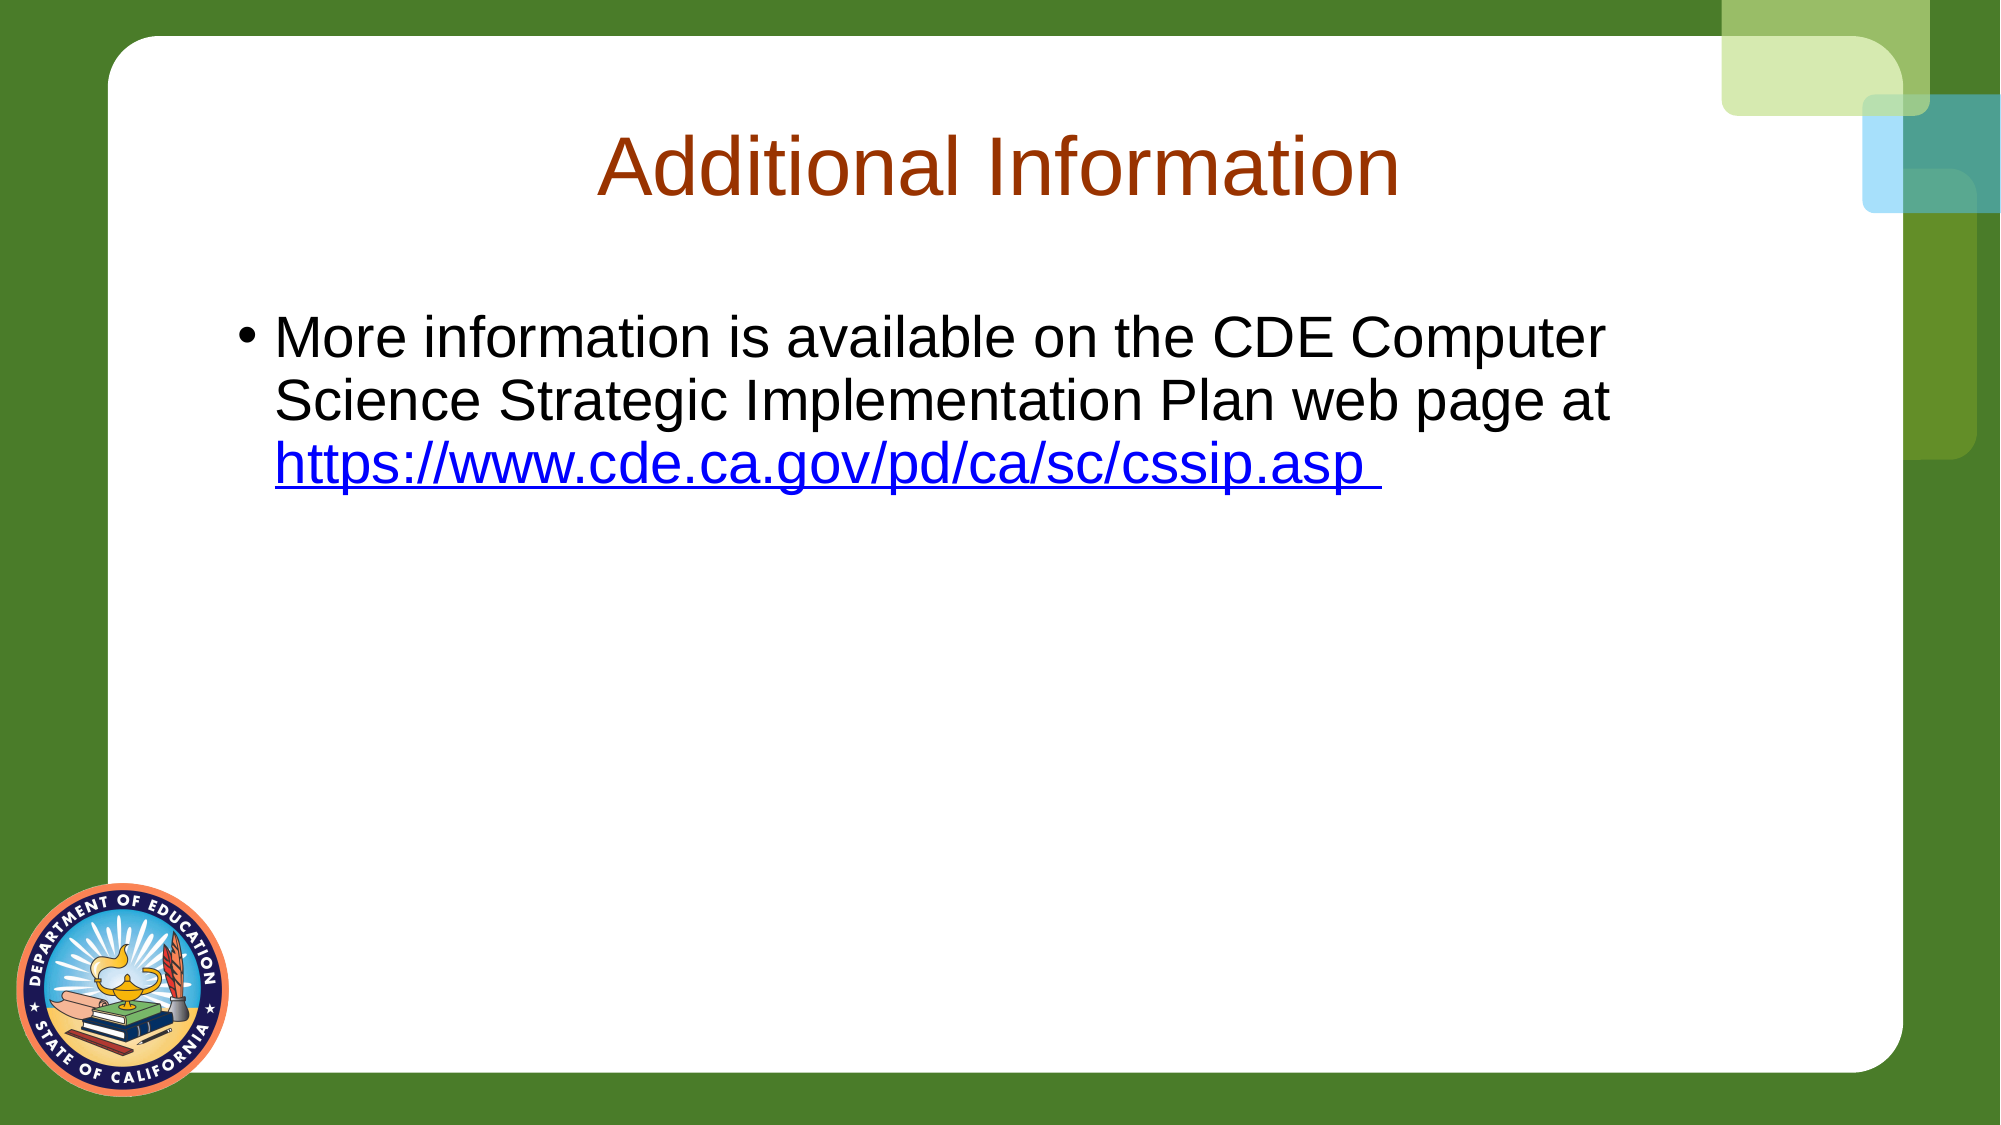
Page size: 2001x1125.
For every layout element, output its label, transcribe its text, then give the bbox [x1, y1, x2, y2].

picture [16, 883, 229, 1097]
list More information is available on the CDE Computer Science Strategic Implementation Plan web page at https://www.cde.ca.gov/pd/ca/sc/cssip.asp [222, 299, 1778, 1014]
title Additional Information [222, 59, 1778, 278]
